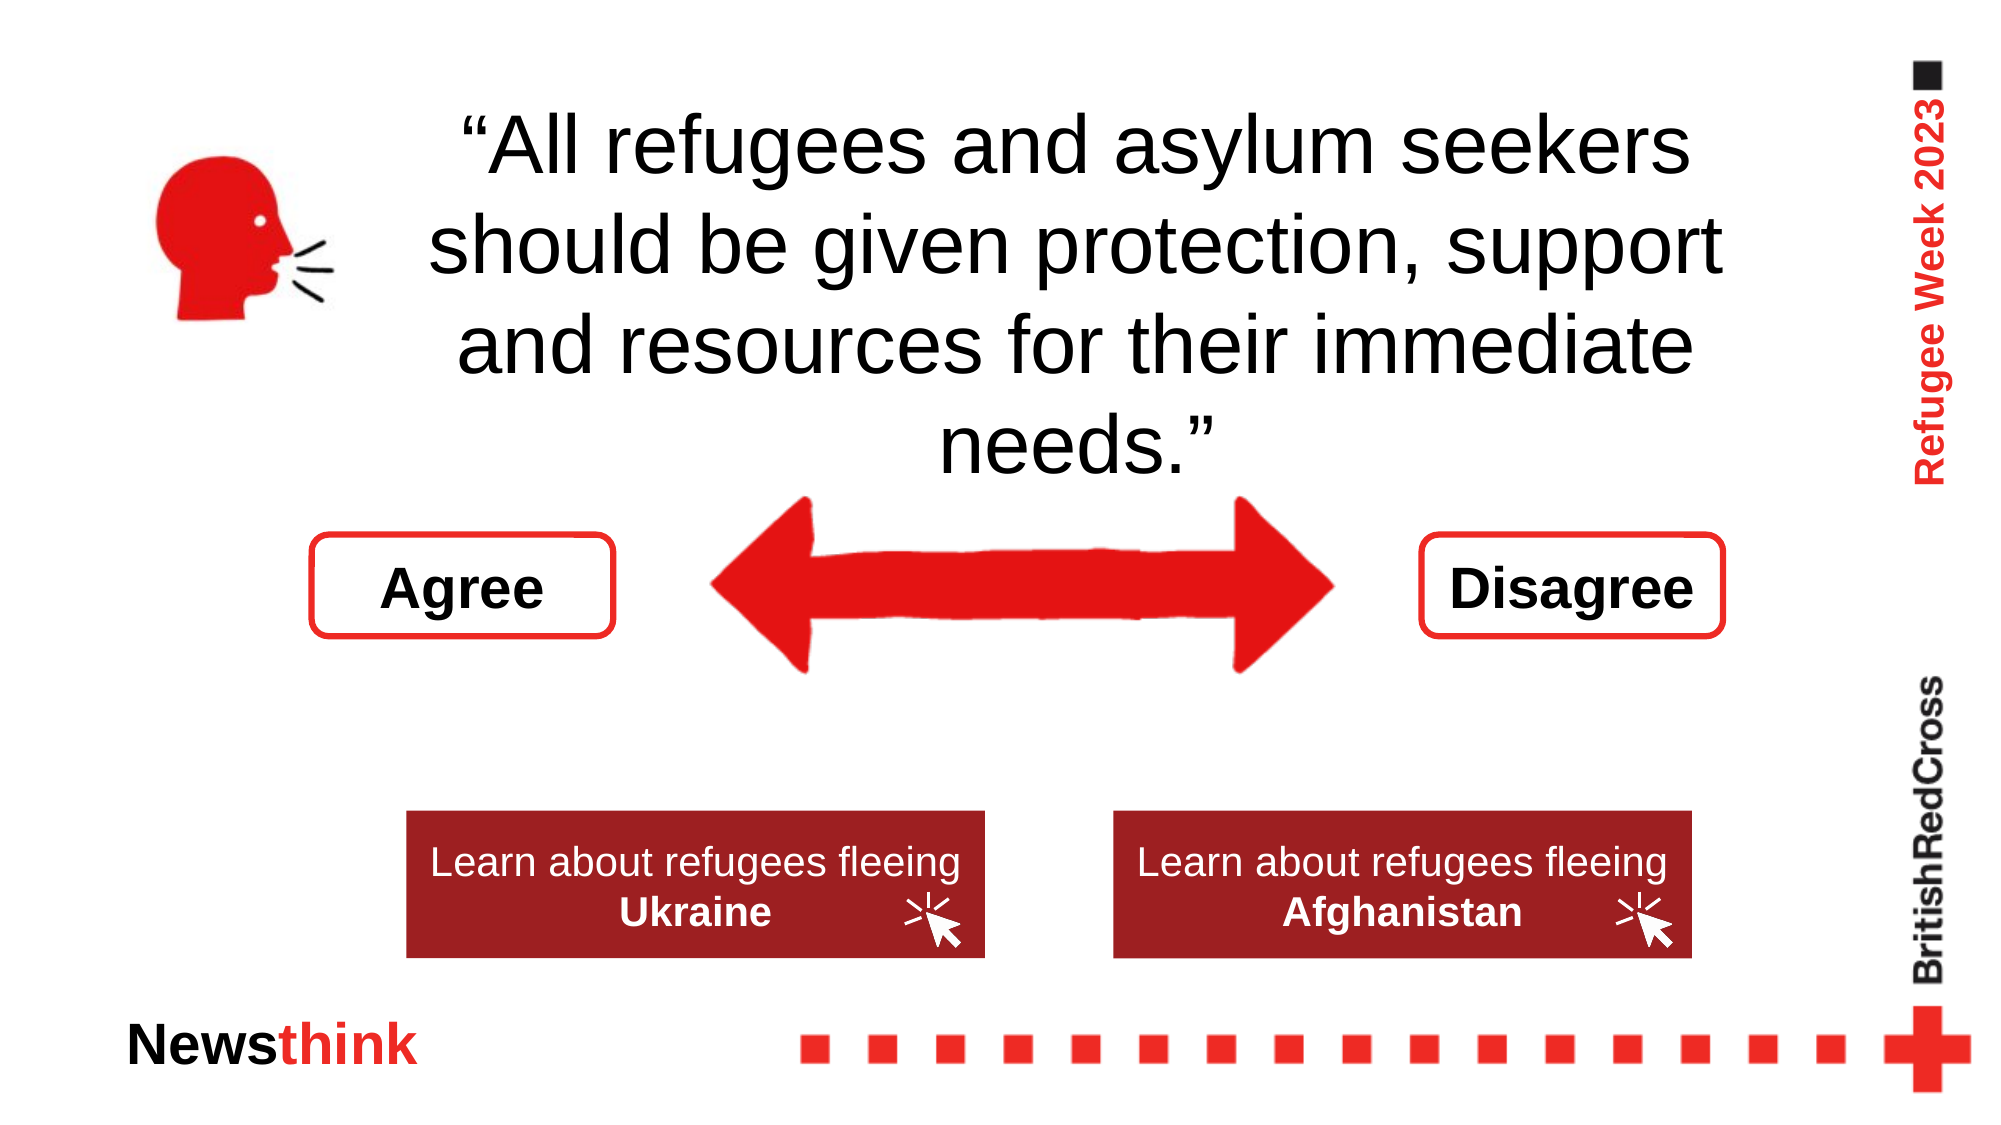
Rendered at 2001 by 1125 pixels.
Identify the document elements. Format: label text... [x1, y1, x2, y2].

text_box Newsthink [111, 998, 434, 1084]
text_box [1113, 810, 1692, 961]
text_box “All refugees and asylum seekers should be given protection, support and resources for their immediate needs.” [360, 82, 1794, 498]
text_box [406, 810, 986, 961]
picture [122, 122, 361, 361]
text_box Agree [310, 533, 615, 638]
text_box Disagree [1422, 533, 1725, 638]
text_box Refugee Week 2023 [1894, 83, 1960, 503]
picture [616, 20, 1998, 1122]
